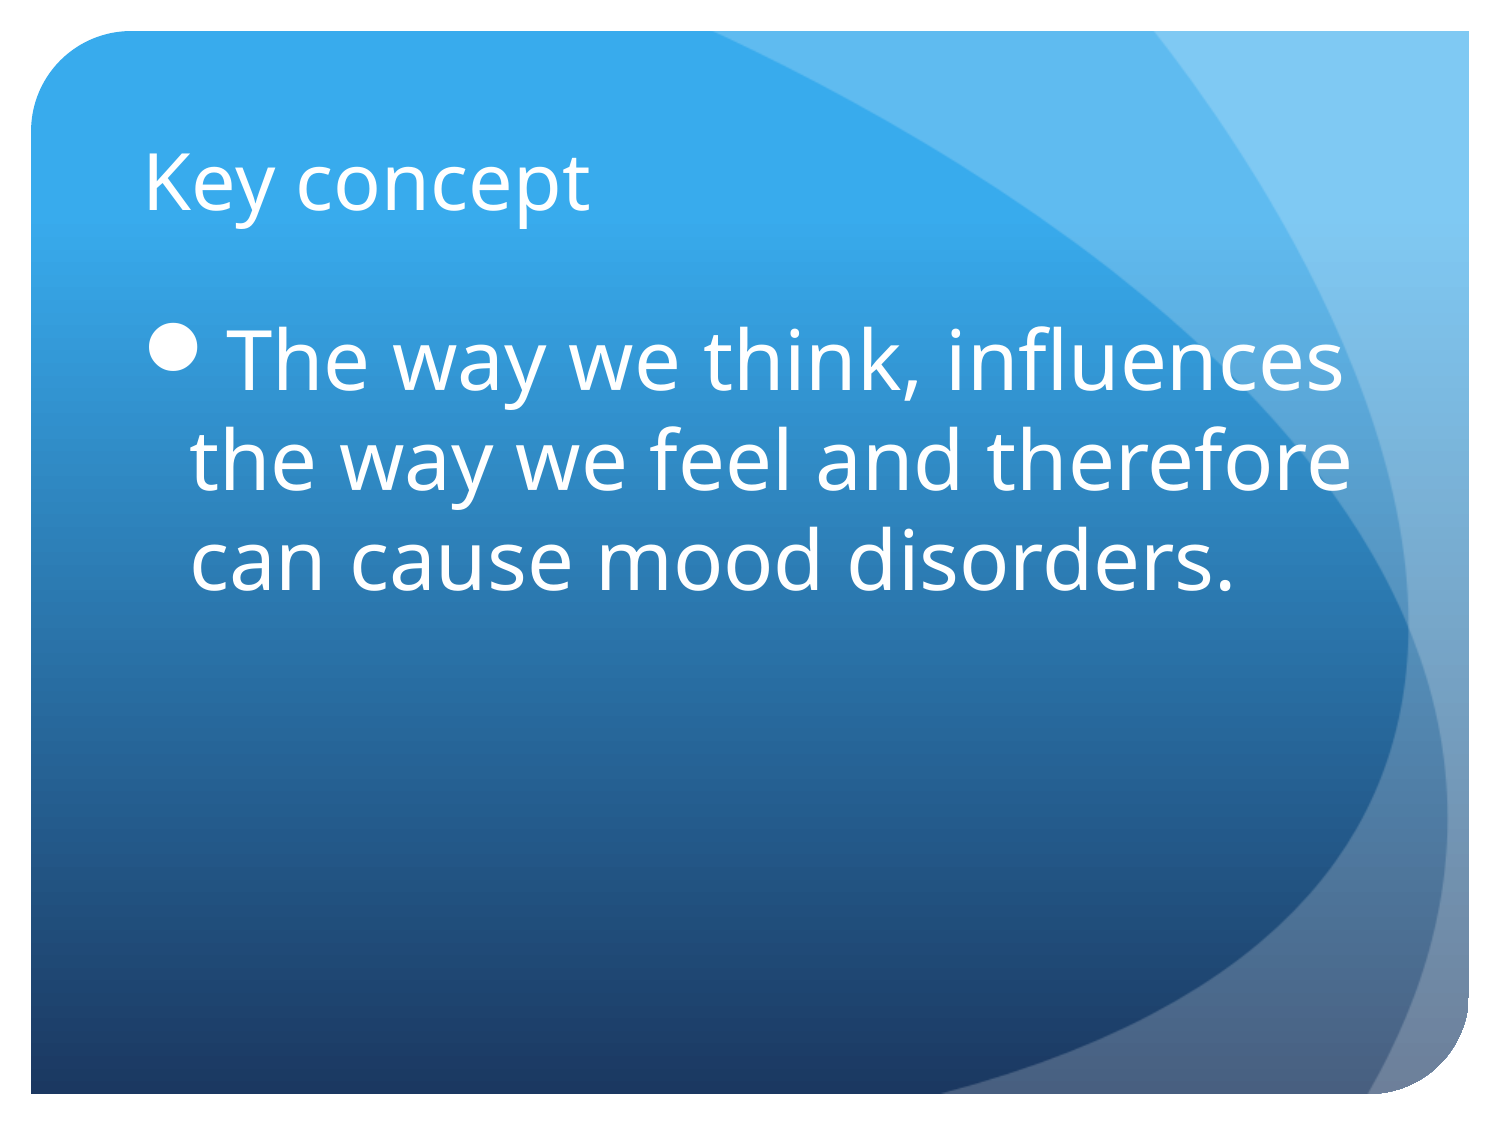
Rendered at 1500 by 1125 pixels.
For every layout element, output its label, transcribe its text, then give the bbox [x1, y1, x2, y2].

picture [24, 30, 1473, 1094]
title Key concept [127, 62, 1372, 234]
list The way we think, influences the way we feel and therefore can cause mood disorders. [127, 299, 1372, 991]
